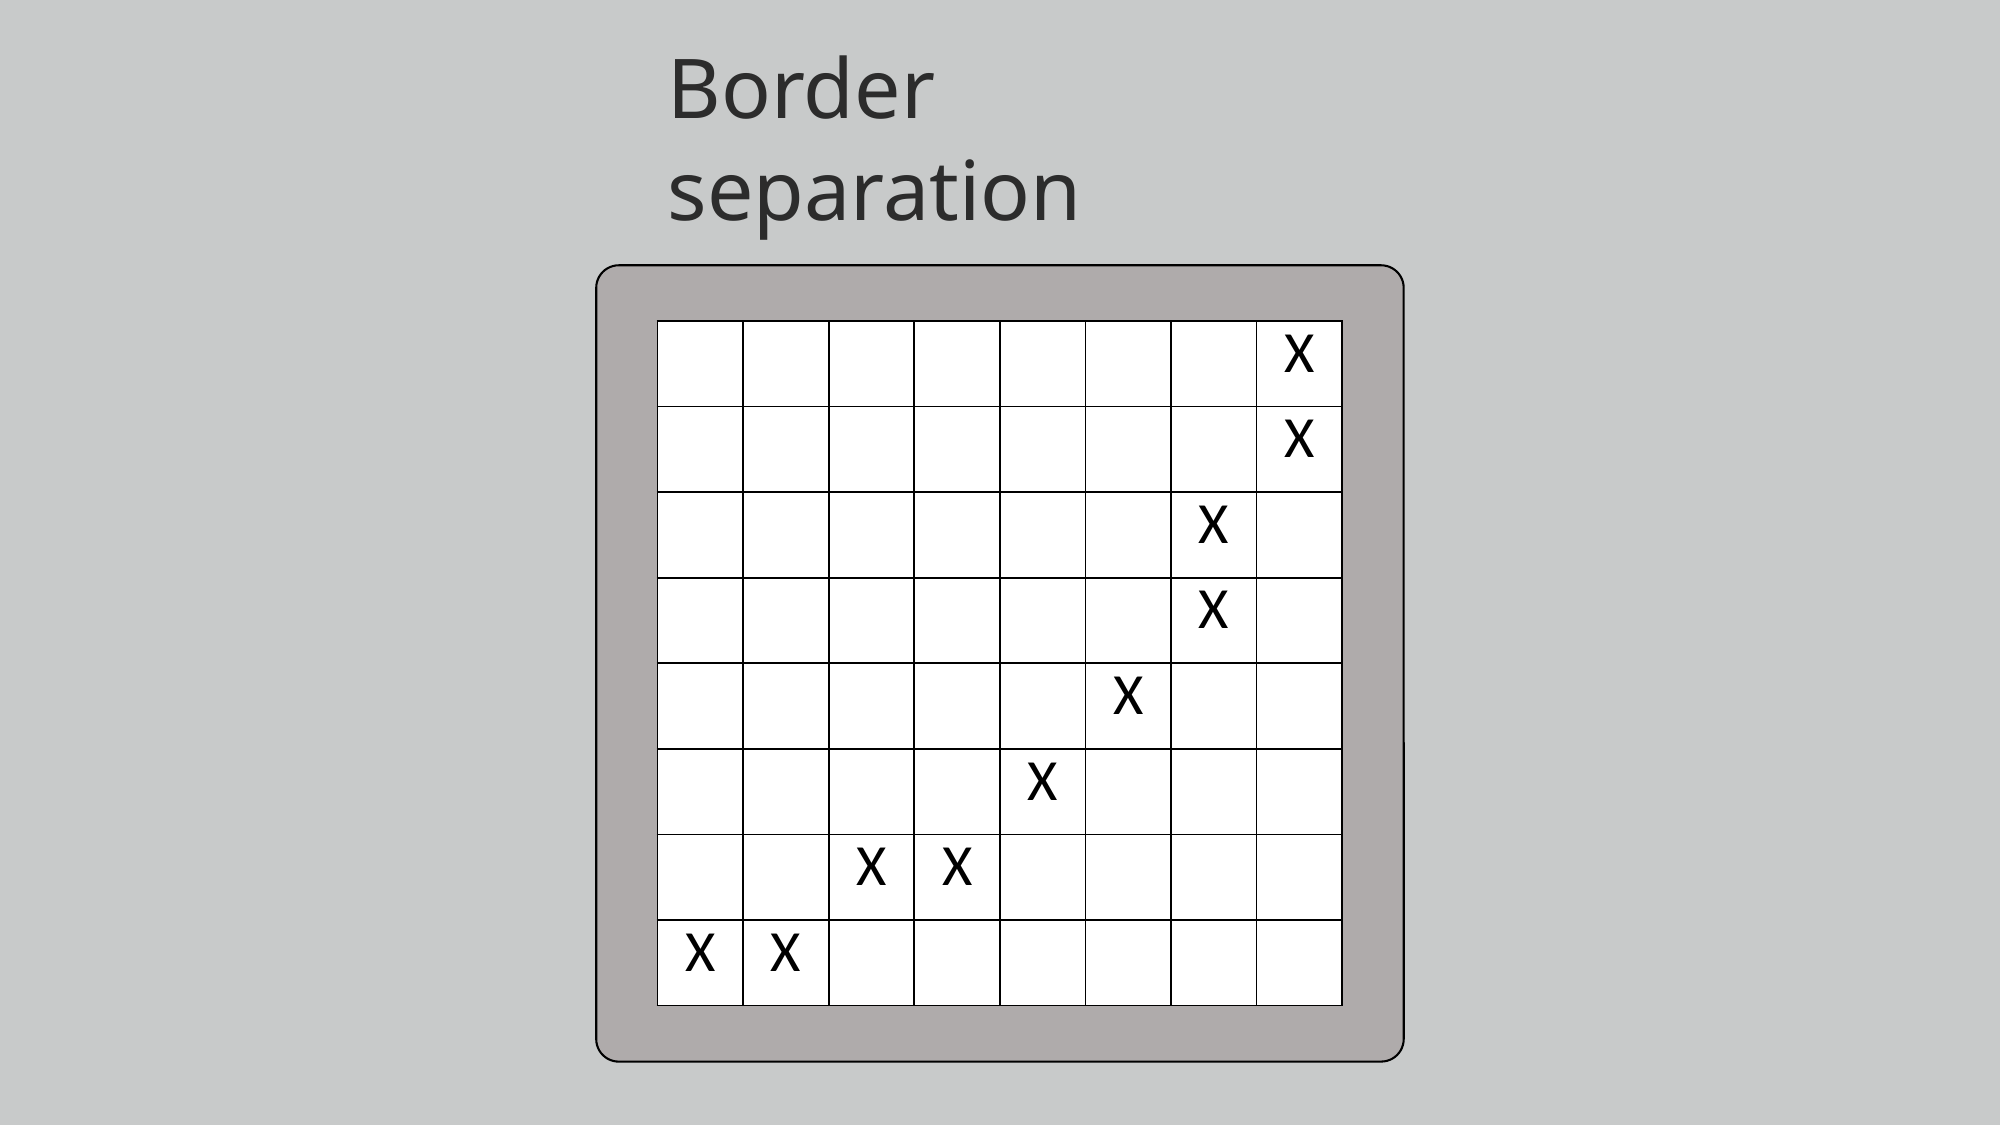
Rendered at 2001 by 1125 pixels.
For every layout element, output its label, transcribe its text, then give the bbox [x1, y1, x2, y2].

table_cell [1086, 407, 1170, 491]
table_cell [915, 493, 999, 577]
table_header [744, 322, 828, 406]
table_cell [1257, 835, 1341, 919]
table_cell [1257, 921, 1341, 1005]
table_cell [1257, 493, 1341, 577]
table_cell X [830, 835, 913, 919]
table_cell X [658, 921, 742, 1005]
table_cell [830, 664, 913, 748]
table_header [1086, 322, 1170, 406]
table_cell [830, 750, 913, 834]
table_cell [1086, 921, 1170, 1005]
table_cell [830, 921, 913, 1005]
table_cell [830, 579, 913, 662]
table_cell [1001, 921, 1085, 1005]
table_header [1172, 322, 1256, 406]
table_cell [658, 407, 742, 491]
table_header [830, 322, 913, 406]
table_cell [1001, 835, 1085, 919]
table_cell X [915, 835, 999, 919]
table_cell X [1001, 750, 1085, 834]
table_cell [744, 835, 828, 919]
table_cell [744, 407, 828, 491]
table_cell [1001, 664, 1085, 748]
table_cell X [1086, 664, 1170, 748]
table_cell [658, 579, 742, 662]
table_cell [915, 664, 999, 748]
table_cell [915, 579, 999, 662]
table_cell [915, 750, 999, 834]
table_cell [1001, 407, 1085, 491]
table_cell [1172, 921, 1256, 1005]
table_cell [1001, 579, 1085, 662]
table_cell [1172, 750, 1256, 834]
table_cell [744, 579, 828, 662]
table_cell [830, 493, 913, 577]
table_cell [1086, 579, 1170, 662]
table_cell [830, 407, 913, 491]
table_cell [1172, 664, 1256, 748]
table_cell X [1172, 493, 1256, 577]
table_header [658, 322, 742, 406]
text_box [595, 264, 1405, 1063]
table_cell [744, 664, 828, 748]
table_cell [1086, 835, 1170, 919]
table_cell [744, 750, 828, 834]
table_cell [658, 664, 742, 748]
table_cell [658, 493, 742, 577]
table_cell [1172, 407, 1256, 491]
table_cell [915, 407, 999, 491]
table_cell [744, 493, 828, 577]
table_header X [1257, 322, 1341, 406]
table_cell [1257, 664, 1341, 748]
table_header [915, 322, 999, 406]
table_cell [1172, 835, 1256, 919]
table_cell X [744, 921, 828, 1005]
table_cell [1086, 750, 1170, 834]
table_cell [658, 835, 742, 919]
table_cell X [1257, 407, 1341, 491]
table_cell [658, 750, 742, 834]
table_cell [1001, 493, 1085, 577]
table_cell [1257, 750, 1341, 834]
table_cell X [1172, 579, 1256, 662]
text_box Border separation [652, 30, 1348, 248]
table_cell [1257, 579, 1341, 662]
table_cell [1086, 493, 1170, 577]
table_cell [915, 921, 999, 1005]
table_header [1001, 322, 1085, 406]
